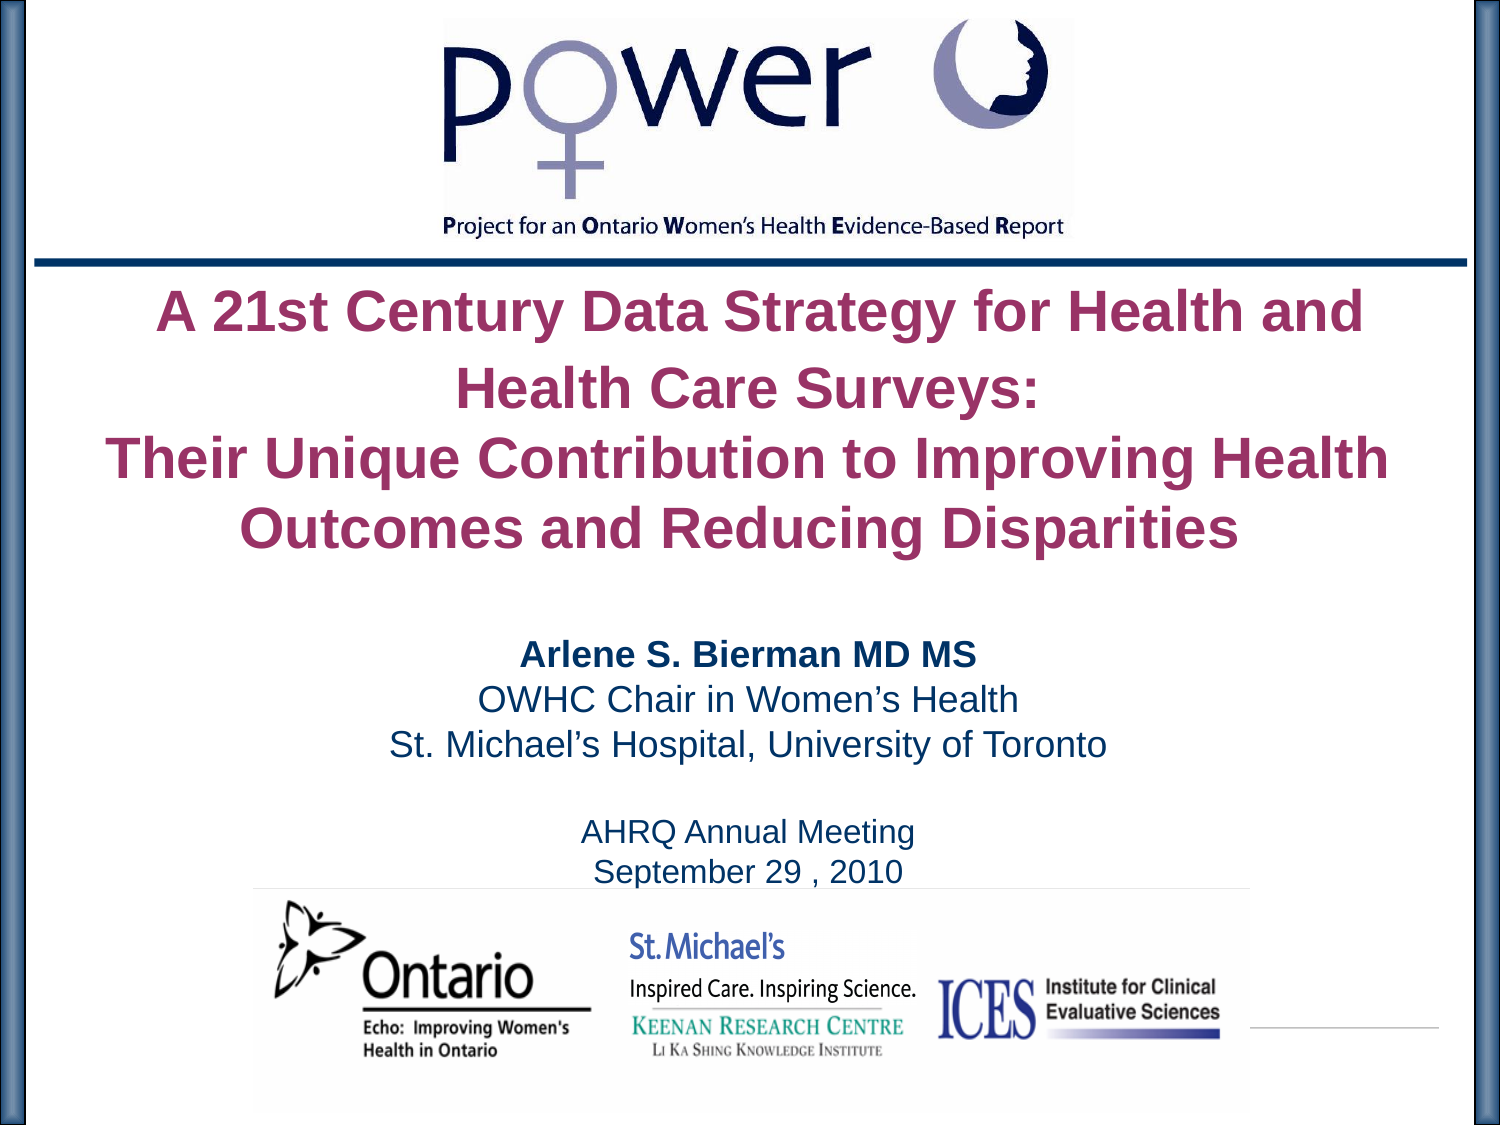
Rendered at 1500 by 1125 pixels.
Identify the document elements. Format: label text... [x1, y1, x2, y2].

text_box [25, 924, 1475, 1125]
text_box [0, 0, 25, 1125]
title A 21st Century Data Strategy for Health and Health Care Surveys: Their Unique Contribution to Improving Health Outcomes and Reducing Disparities Arlene S. Bierman MD MS OWHC Chair in Women’s Health St. Michael’s Hospital, University of Toronto AHRQ Annual Meeting September 29 , 2010 [41, 549, 1455, 851]
text_box [25, 0, 1475, 263]
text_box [253, 887, 1251, 1113]
picture [425, 12, 1078, 242]
text_box [212, 637, 1291, 698]
text_box [1475, 0, 1500, 1125]
